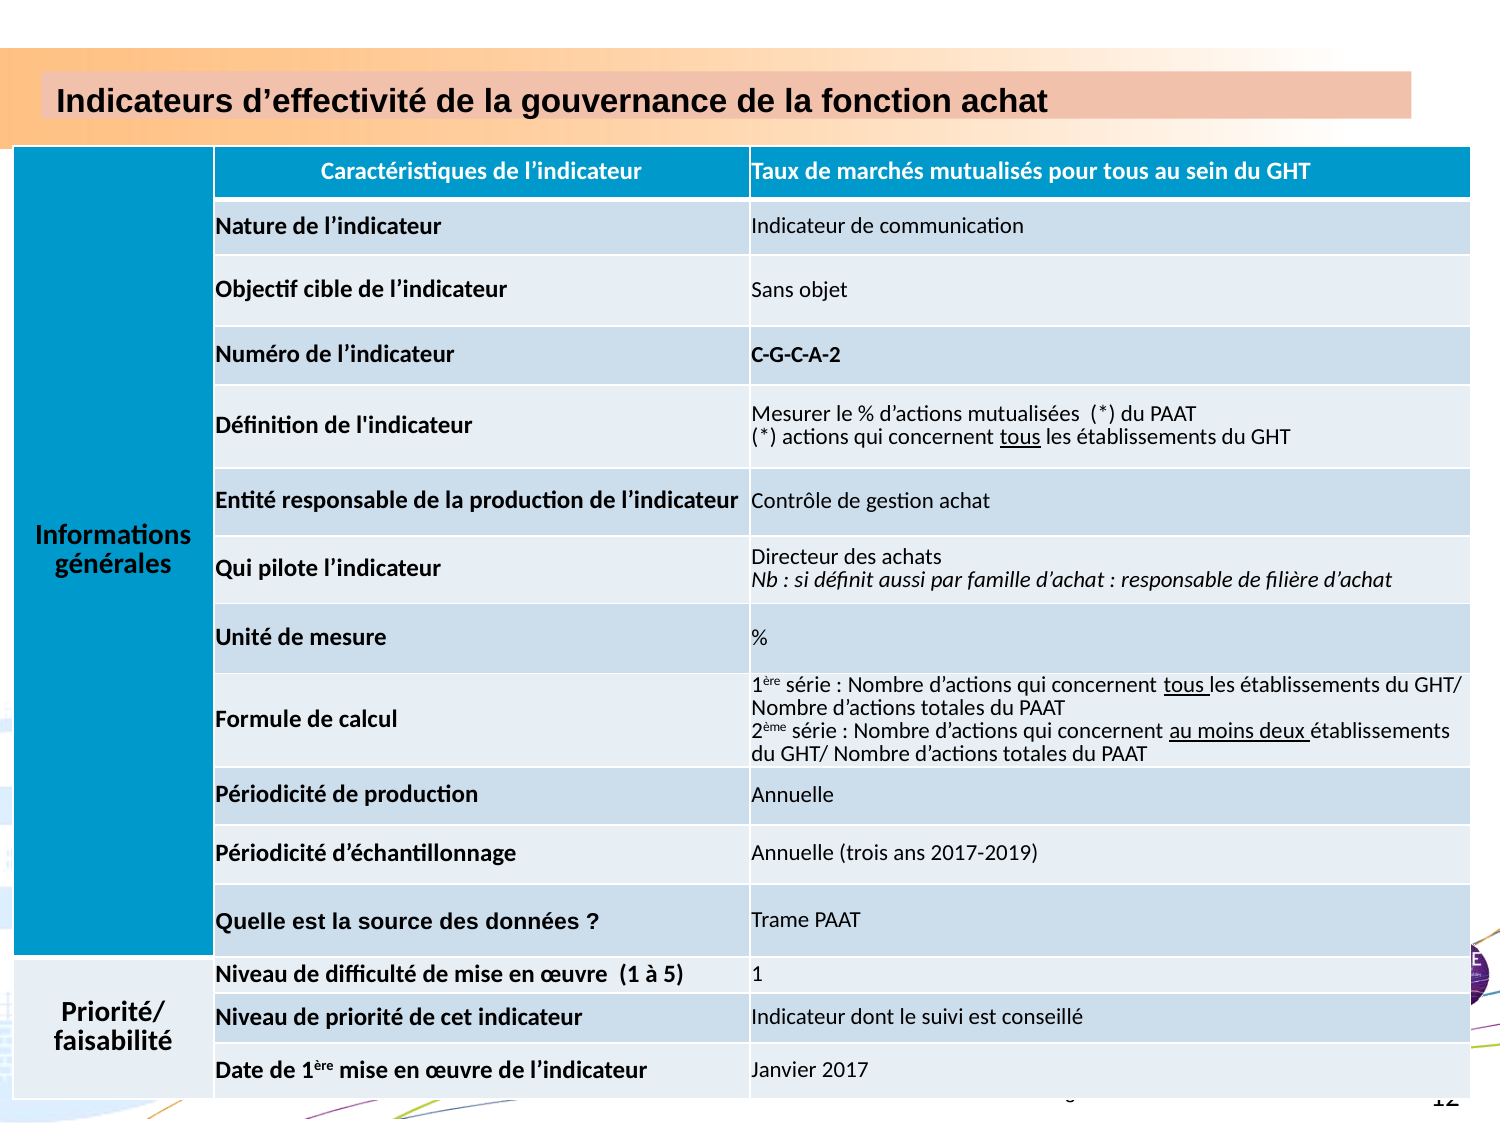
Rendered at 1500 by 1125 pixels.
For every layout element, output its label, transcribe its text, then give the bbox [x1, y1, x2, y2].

table_cell Priorité/ faisabilité [14, 960, 213, 1098]
table_cell Qui pilote l’indicateur [215, 537, 749, 603]
table_header Taux de marchés mutualisés pour tous au sein du GHT [751, 147, 1470, 197]
table_cell Niveau de difficulté de mise en œuvre (1 à 5) [215, 958, 749, 992]
table_cell Contrôle de gestion achat [751, 469, 1470, 535]
table_cell Numéro de l’indicateur [215, 327, 749, 384]
table_header Caractéristiques de l’indicateur [215, 147, 749, 197]
table_cell Objectif cible de l’indicateur [215, 256, 749, 325]
table_cell Nature de l’indicateur [215, 202, 749, 254]
table_cell % [751, 604, 1470, 673]
table_cell Niveau de priorité de cet indicateur [215, 994, 749, 1042]
picture [164, 827, 1500, 1119]
table_cell Mesurer le % d’actions mutualisées (*) du PAAT (*) actions qui concernent tous les établissements du GHT [751, 386, 1470, 467]
table_cell Quelle est la source des données ? [215, 885, 749, 956]
table_cell Unité de mesure [215, 604, 749, 673]
table_cell Indicateur de communication [751, 202, 1470, 254]
table_cell Périodicité d’échantillonnage [215, 826, 749, 883]
table_cell C-G-C-A-2 [751, 327, 1470, 384]
table_cell Indicateur dont le suivi est conseillé [751, 994, 1470, 1042]
table_cell Périodicité de production [215, 768, 749, 824]
table_cell Définition de l'indicateur [215, 386, 749, 467]
table_cell Entité responsable de la production de l’indicateur [215, 469, 749, 535]
table_cell 1 [751, 958, 1470, 992]
table_cell 1ère série : Nombre d’actions qui concernent tous les établissements du GHT/ Nombre d’actions totales du PAAT 2ème série : Nombre d’actions qui concernent au moins deux établissements du GHT/ Nombre d’actions totales du PAAT [751, 674, 1470, 766]
table_cell Trame PAAT [751, 885, 1470, 956]
table_cell Directeur des achats Nb : si définit aussi par famille d’achat : responsable de filière d’achat [751, 537, 1470, 603]
table_cell Janvier 2017 [751, 1044, 1470, 1098]
table_cell Annuelle (trois ans 2017-2019) [751, 826, 1470, 883]
table_cell Formule de calcul [215, 674, 749, 766]
table_cell Date de 1ère mise en œuvre de l’indicateur [215, 1044, 749, 1098]
table_cell Sans objet [751, 256, 1470, 325]
text_box Indicateurs d’effectivité de la gouvernance de la fonction achat [41, 71, 1412, 119]
table_header Informations générales [14, 147, 213, 955]
table_cell Annuelle [751, 768, 1470, 824]
